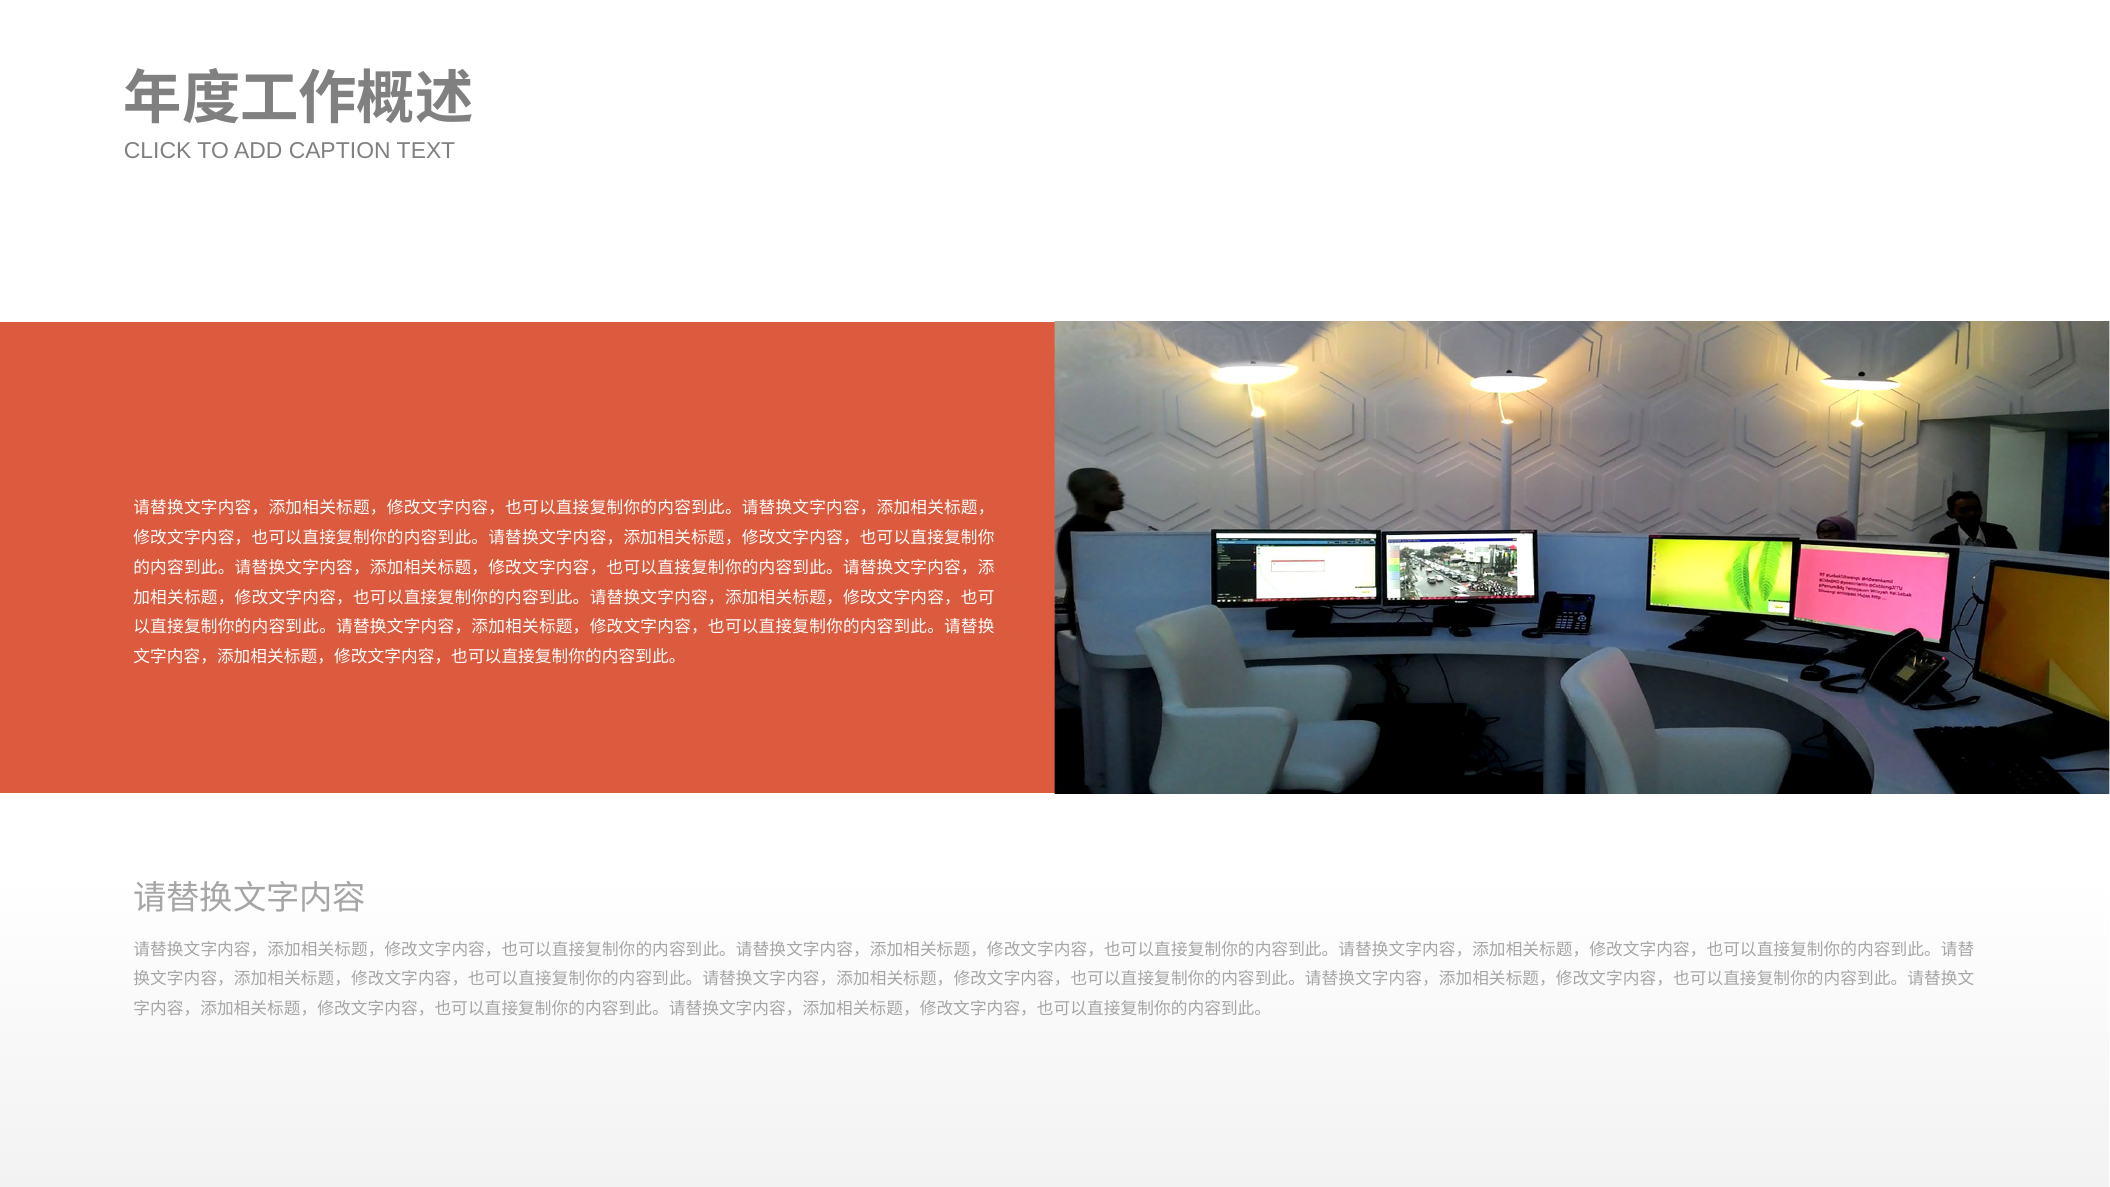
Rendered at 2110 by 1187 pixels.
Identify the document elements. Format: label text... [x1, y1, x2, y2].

text_box 请替换文字内容，添加相关标题，修改文字内容，也可以直接复制你的内容到此。请替换文字内容，添加相关标题，修改文字内容，也可以直接复制你的内容到此。请替换文字内容，添加相关标题，修改文字内容，也可以直接复制你的内容到此。请替换文字内容，添加相关标题，修改文字内容，也可以直接复制你的内容到此。请替换文字内容，添加相关标题，修改文字内容，也可以直接复制你的内容到此。请替换文字内容，添加相关标题，修改文字内容，也可以直接复制你的内容到此。请替换文字内容，添加相关标题，修改文字内容，也可以直接复制你的内容到此。请替换文字内容，添加相关标题，修改文字内容，也可以直接复制你的内容到此。 [133, 486, 996, 667]
text_box [0, 321, 1054, 794]
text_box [133, 876, 1977, 1020]
text_box [1054, 321, 2110, 794]
text_box 年度工作概述 [123, 60, 503, 131]
text_box CLICK TO ADD CAPTION TEXT [123, 135, 503, 163]
